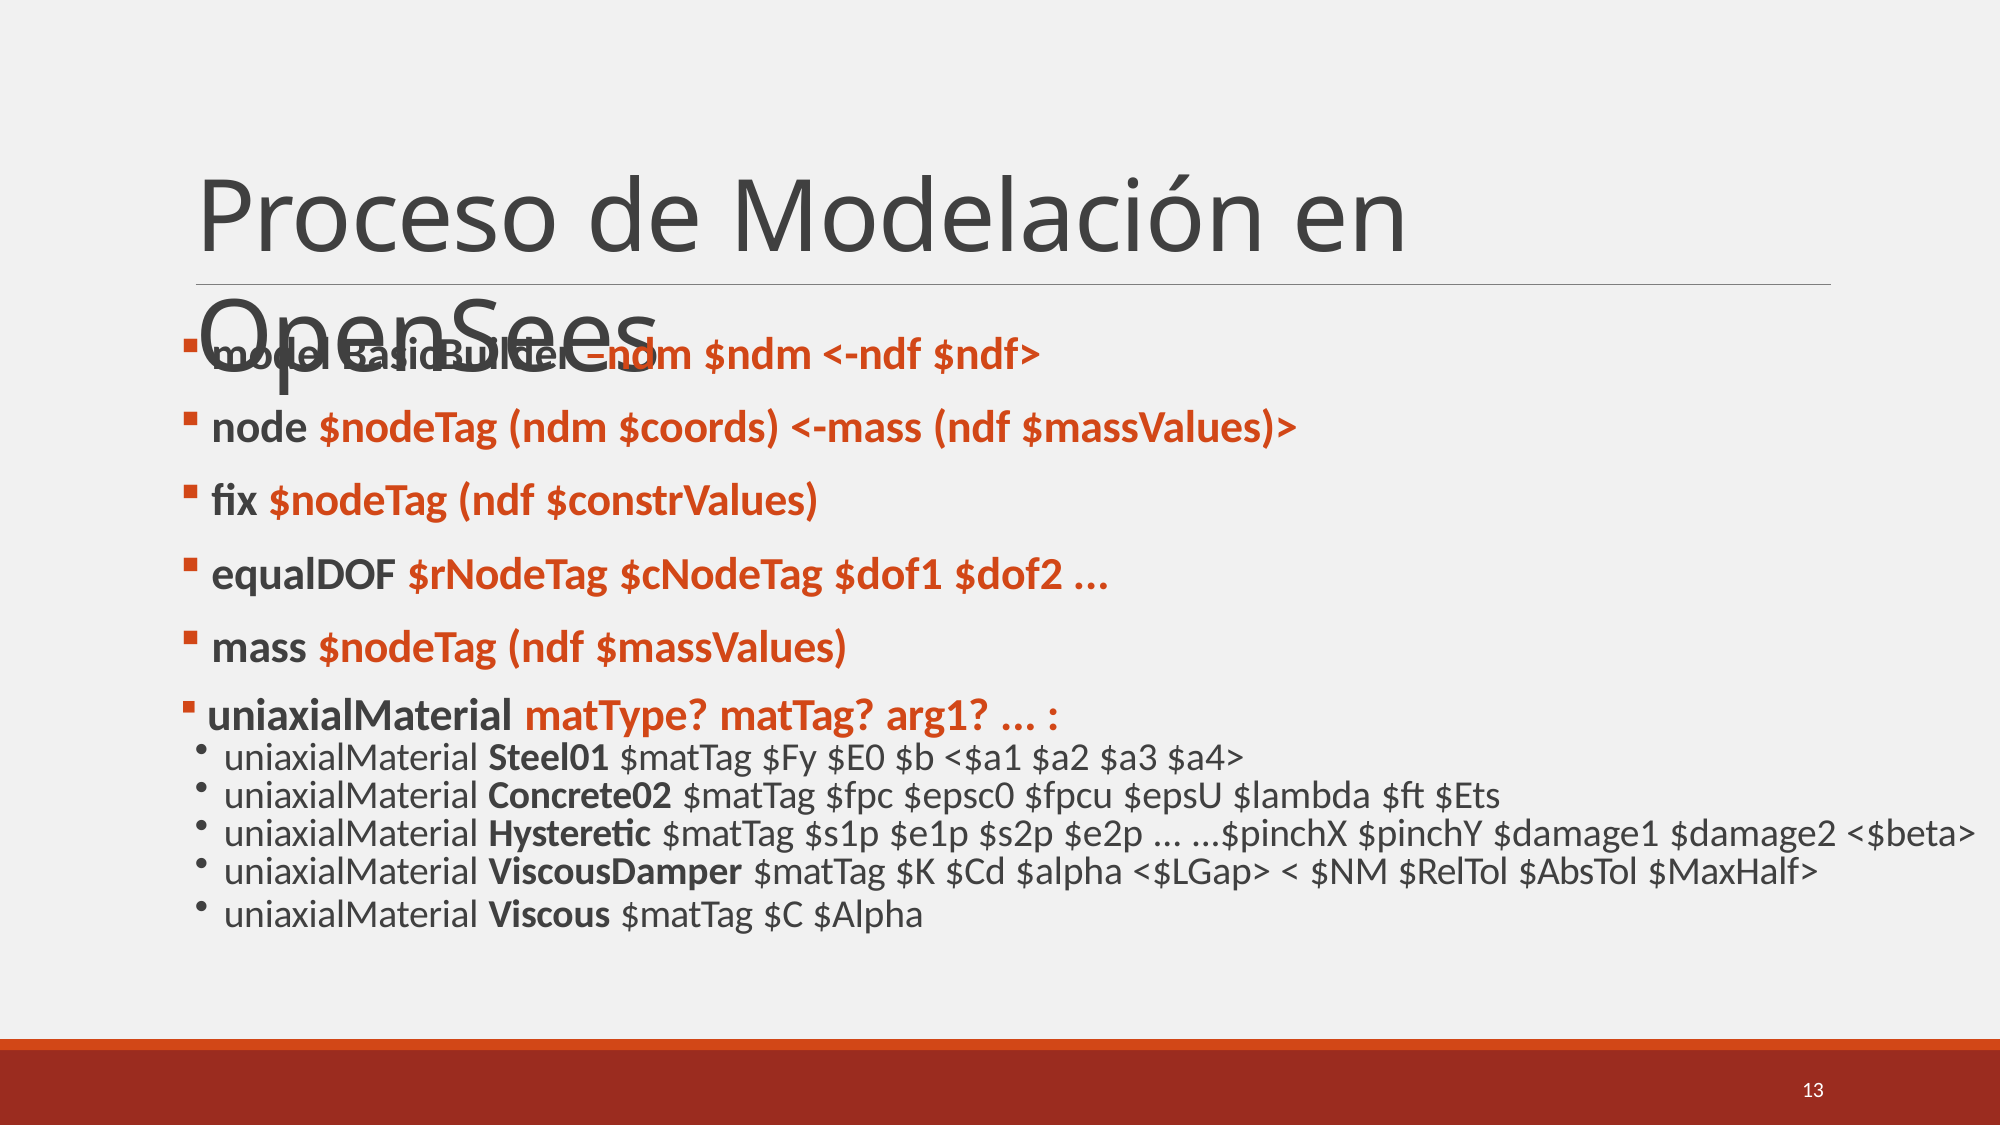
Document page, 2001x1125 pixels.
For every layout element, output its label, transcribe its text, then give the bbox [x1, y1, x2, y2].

slide_number 13 [1795, 1077, 1831, 1125]
list model BasicBuilder –ndm $ndm <-ndf $ndf> node $nodeTag (ndm $coords) <-mass (ndf $massValues)> fix $nodeTag (ndf $constrValues) equalDOF $rNodeTag $cNodeTag $dof1 $dof2 ... mass $nodeTag (ndf $massValues) uniaxialMaterial matType? matTag? arg1? ... : uniaxialMaterial Steel01 $matTag $Fy $E0 $b <$a1 $a2 $a3 $a4> uniaxialMaterial Concrete02 $matTag $fpc $epsc0 $fpcu $epsU $lambda $ft $Ets uniaxialMaterial Hysteretic $matTag $s1p $e1p $s2p $e2p ... ...$pinchX $pinchY $damage1 $damage2 <$beta> uniaxialMaterial ViscousDamper $matTag $K $Cd $alpha <$LGap> < $NM $RelTol $AbsTol $MaxHalf> uniaxialMaterial Viscous $matTag $C $Alpha [5, 303, 1995, 962]
title Proceso de Modelación en OpenSees [192, 149, 1653, 303]
